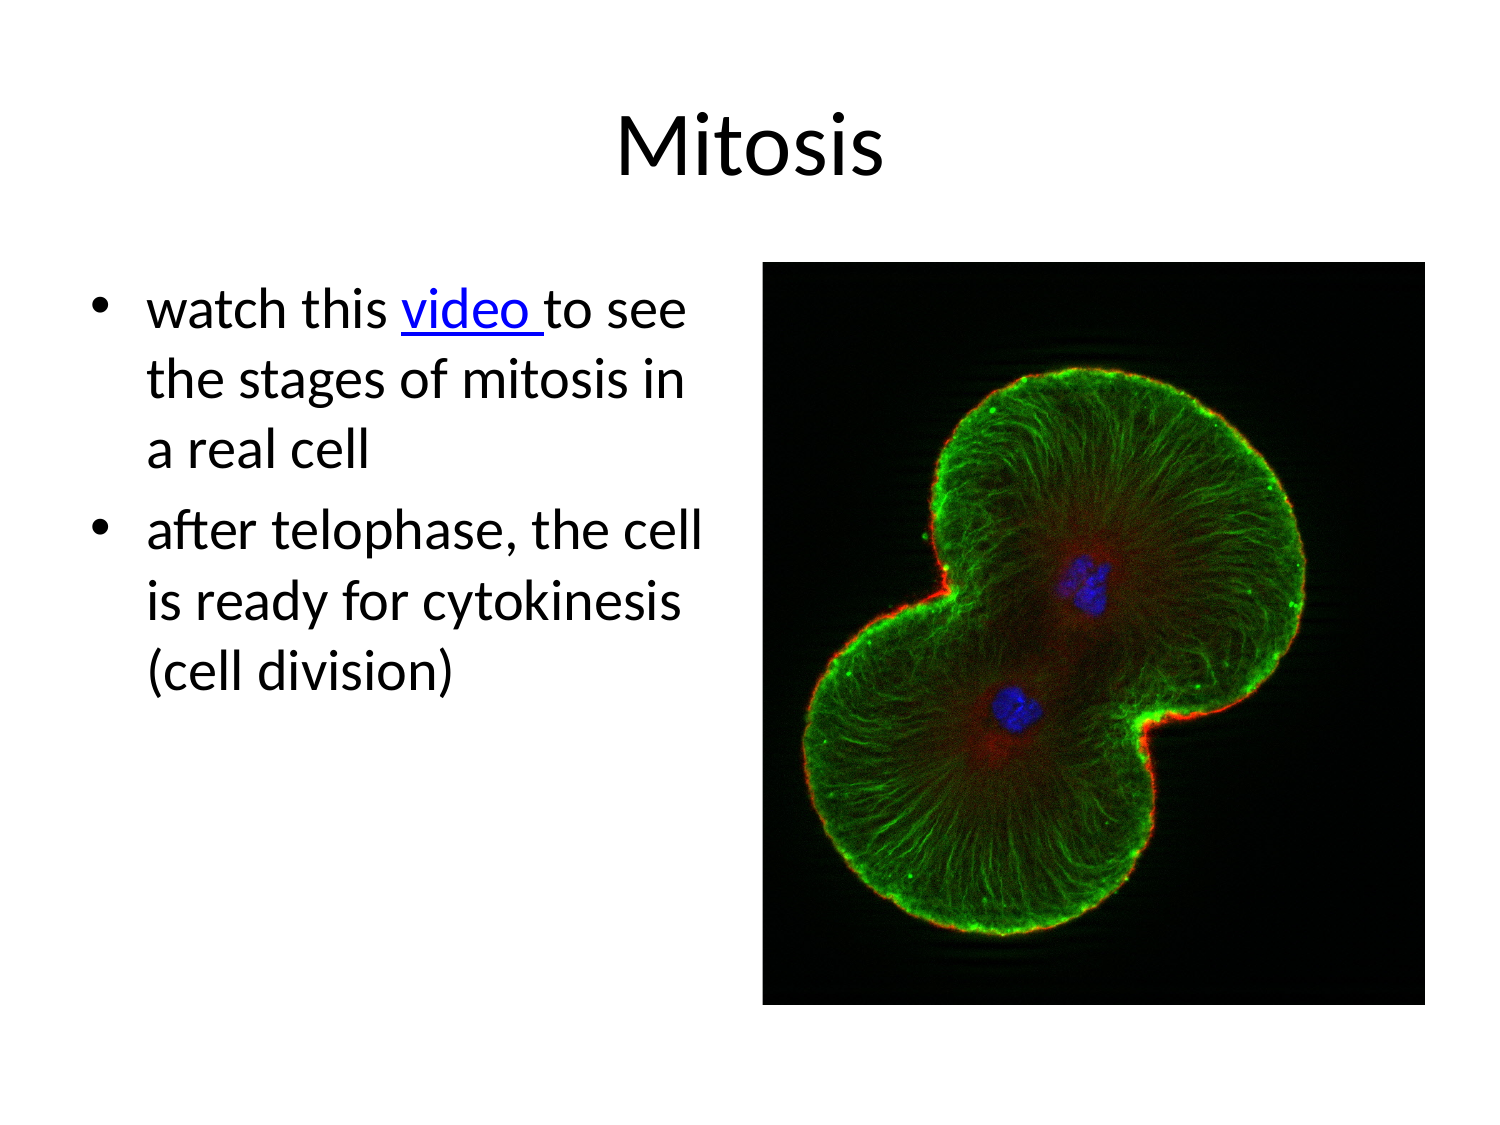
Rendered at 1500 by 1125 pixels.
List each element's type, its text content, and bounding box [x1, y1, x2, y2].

title Mitosis [75, 45, 1425, 233]
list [762, 262, 1426, 1006]
list watch this video to see the stages of mitosis in a real cell after telophase, the cell is ready for cytokinesis (cell division) [75, 262, 738, 1005]
